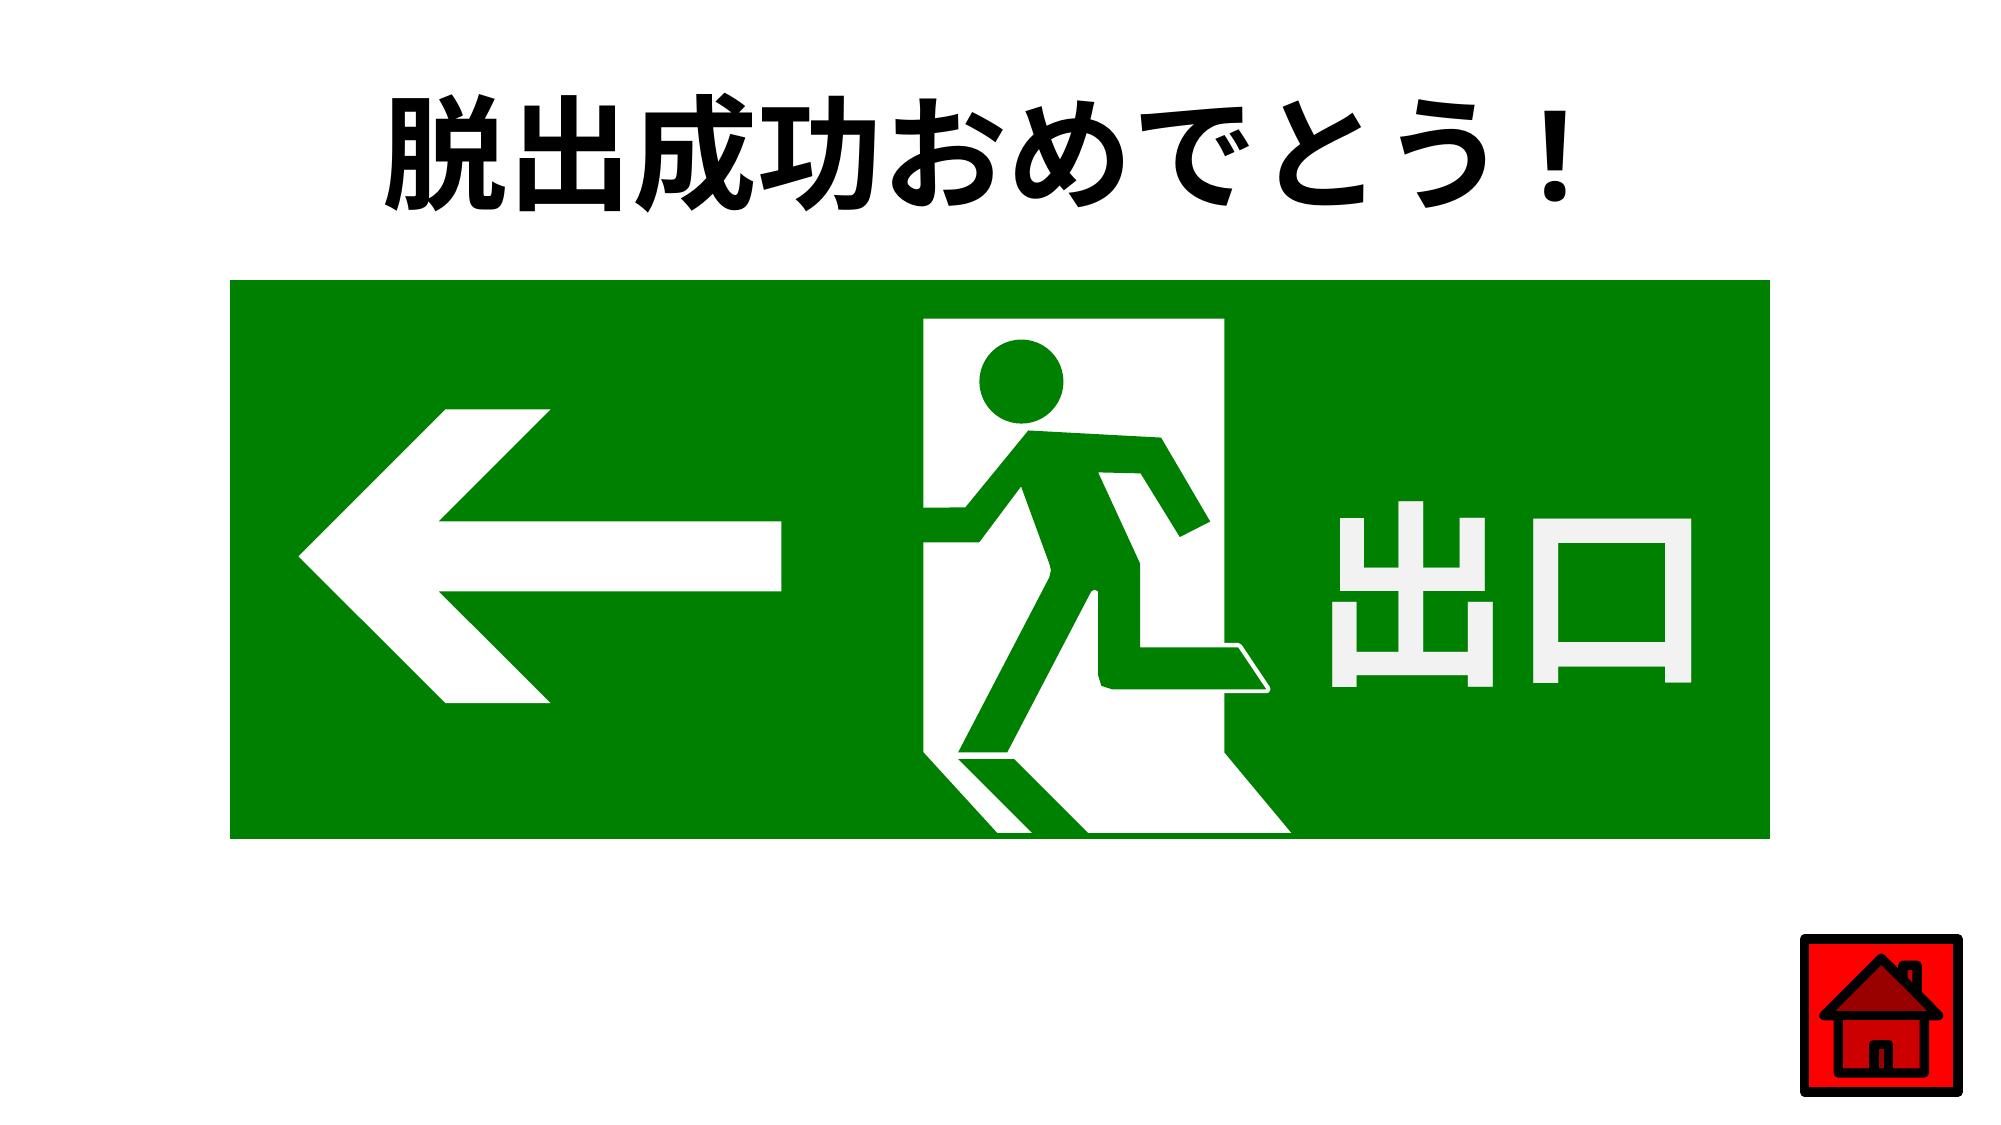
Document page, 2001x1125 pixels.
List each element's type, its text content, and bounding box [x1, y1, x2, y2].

text_box 脱出成功おめでとう! [367, 67, 1589, 233]
text_box [1804, 939, 1958, 1093]
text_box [233, 283, 1767, 837]
